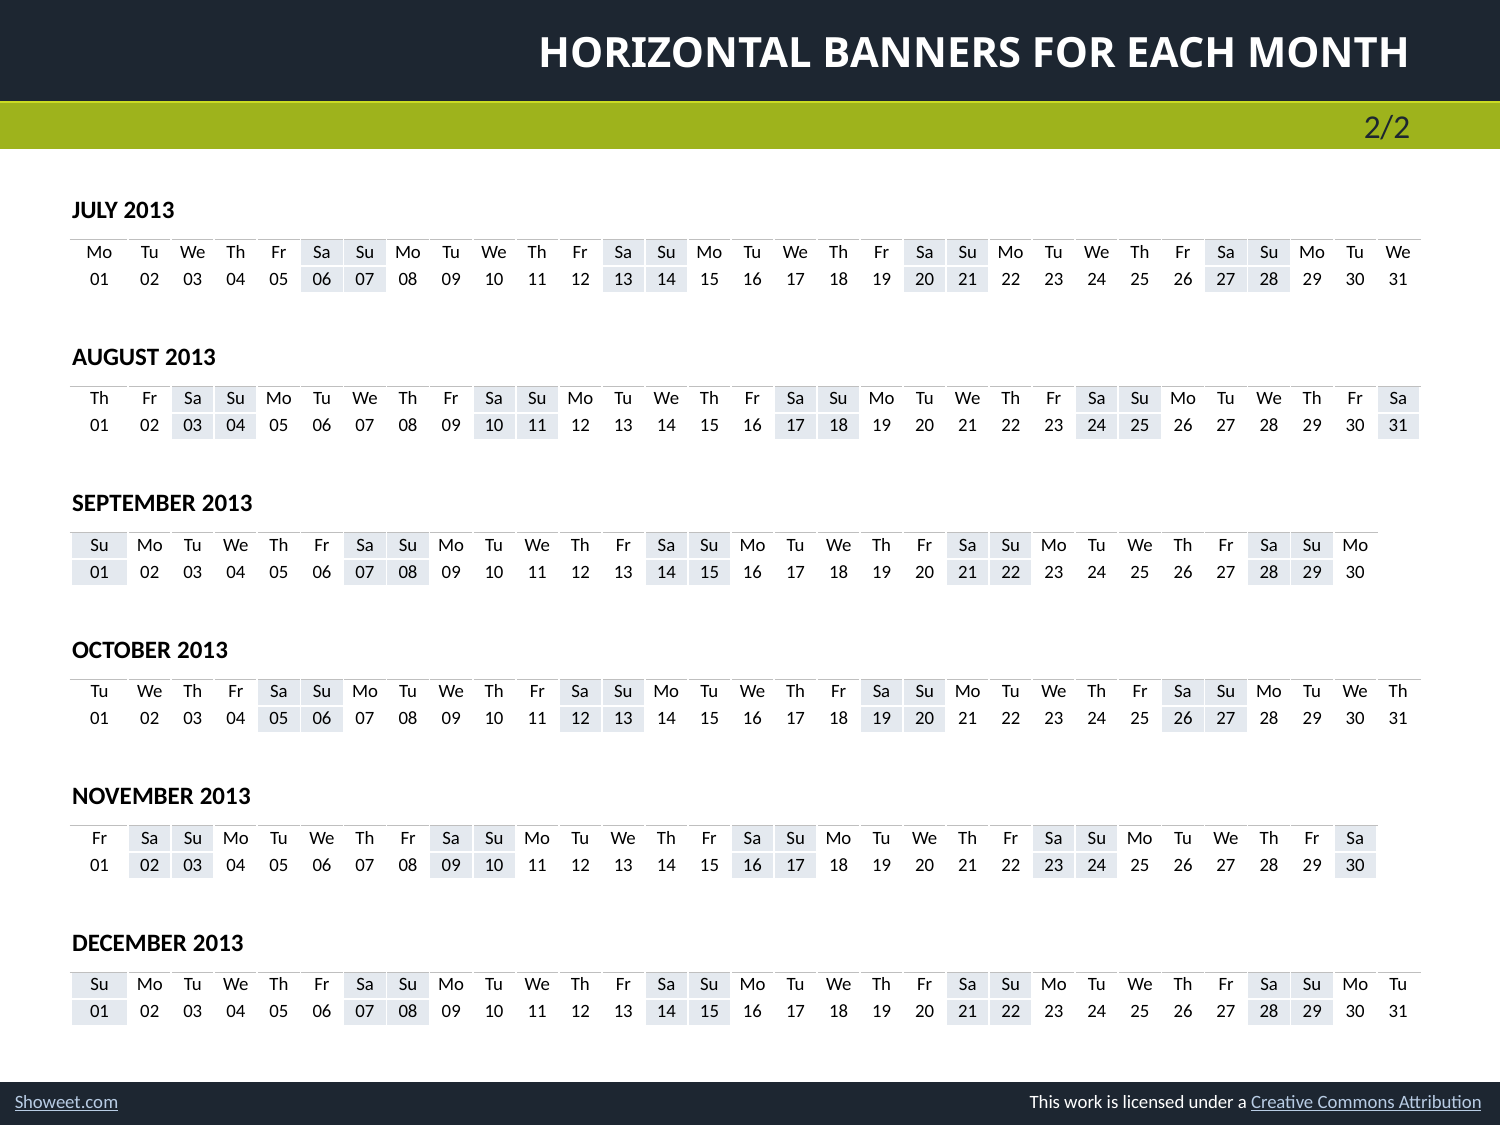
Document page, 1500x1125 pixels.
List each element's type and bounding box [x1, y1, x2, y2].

table_cell [1205, 826, 1247, 851]
table_cell [818, 826, 859, 851]
table_cell [474, 560, 515, 585]
table_cell [1076, 387, 1117, 412]
table_cell [387, 973, 429, 998]
table_cell [1119, 707, 1161, 732]
table_cell [1162, 1000, 1204, 1025]
table_cell [258, 560, 300, 585]
table_cell [72, 240, 127, 265]
table_cell [517, 533, 558, 558]
table_cell [1248, 973, 1290, 998]
table_cell [474, 826, 515, 851]
table_header [72, 918, 1419, 972]
table_cell [1291, 853, 1333, 878]
table_cell [904, 240, 945, 265]
table_cell [775, 973, 816, 998]
table_cell [258, 387, 300, 412]
table_cell [861, 560, 902, 585]
table_cell [474, 414, 515, 439]
table_cell [258, 707, 300, 732]
table_cell [560, 533, 601, 558]
table_cell [646, 560, 687, 585]
table_cell [474, 707, 515, 732]
table_cell [947, 853, 988, 878]
table_cell [990, 1000, 1031, 1025]
table_cell [990, 680, 1031, 705]
table_cell [474, 387, 515, 412]
table_cell [1335, 680, 1376, 705]
table_cell [689, 387, 730, 412]
table_cell [689, 826, 730, 851]
table_cell [517, 387, 558, 412]
table_cell [1378, 267, 1419, 292]
table_cell [775, 533, 816, 558]
table_cell [1378, 414, 1419, 439]
table_cell [1248, 707, 1290, 732]
table_cell [1076, 414, 1117, 439]
table_cell [1162, 560, 1204, 585]
table_cell [904, 680, 945, 705]
table_cell [990, 387, 1031, 412]
table_cell [1248, 560, 1290, 585]
table_cell [517, 853, 558, 878]
table_cell [732, 267, 773, 292]
table_cell [646, 533, 687, 558]
table_cell [603, 826, 644, 851]
table_cell [430, 707, 472, 732]
table_cell [430, 826, 472, 851]
table_cell [1119, 1000, 1161, 1025]
table_cell [1033, 853, 1074, 878]
table_cell [818, 414, 859, 439]
table_cell [775, 707, 816, 732]
table_cell [517, 240, 558, 265]
table_cell [387, 853, 429, 878]
table_cell [990, 560, 1031, 585]
table_cell [646, 1000, 687, 1025]
table_cell [560, 240, 601, 265]
table_cell [603, 387, 644, 412]
table_cell [904, 826, 945, 851]
table_cell [129, 533, 170, 558]
table_cell [344, 973, 386, 998]
table_cell [258, 267, 300, 292]
table_cell [1033, 826, 1074, 851]
table_cell [603, 853, 644, 878]
table_cell [1335, 973, 1376, 998]
table_cell [1291, 680, 1333, 705]
table_cell [904, 853, 945, 878]
table_cell [1162, 680, 1204, 705]
table_cell [1119, 560, 1161, 585]
table_cell [732, 387, 773, 412]
table_cell [818, 533, 859, 558]
table_cell [775, 240, 816, 265]
table_cell [430, 387, 472, 412]
table_cell [1162, 414, 1204, 439]
table_cell [1291, 707, 1333, 732]
table_cell [603, 680, 644, 705]
table_cell [172, 707, 213, 732]
table_cell [172, 387, 213, 412]
table_cell [1076, 680, 1117, 705]
table_cell [1248, 387, 1290, 412]
table_cell [1335, 267, 1376, 292]
table_cell [344, 533, 386, 558]
table_cell [560, 560, 601, 585]
table_cell [947, 707, 988, 732]
table_cell [689, 1000, 730, 1025]
table_cell [172, 1000, 213, 1025]
table_cell [129, 853, 170, 878]
table_cell [947, 973, 988, 998]
table_cell [1076, 853, 1117, 878]
table_cell [517, 414, 558, 439]
table_cell [1162, 533, 1204, 558]
table_cell [301, 414, 343, 439]
table_cell [172, 826, 213, 851]
table_cell [430, 414, 472, 439]
table_cell [129, 826, 170, 851]
table_cell [904, 1000, 945, 1025]
table_cell [1291, 414, 1333, 439]
table_cell [129, 1000, 170, 1025]
table_cell [1205, 707, 1247, 732]
table_cell [474, 267, 515, 292]
table_cell [1033, 414, 1074, 439]
table_cell [215, 414, 256, 439]
table_cell [1205, 680, 1247, 705]
table_cell [517, 1000, 558, 1025]
table_cell [861, 387, 902, 412]
table_cell [689, 973, 730, 998]
table_cell [904, 707, 945, 732]
table_cell [258, 853, 300, 878]
table_cell [732, 680, 773, 705]
table_cell [172, 973, 213, 998]
table_cell [560, 680, 601, 705]
table_cell [947, 267, 988, 292]
table_cell [1291, 560, 1333, 585]
table_cell [387, 1000, 429, 1025]
table_cell [904, 560, 945, 585]
table_cell [560, 707, 601, 732]
table_cell [72, 826, 127, 851]
table_cell [861, 240, 902, 265]
table_cell [1205, 414, 1247, 439]
table_cell [301, 826, 343, 851]
table_cell [990, 853, 1031, 878]
table_cell [861, 414, 902, 439]
table_cell [430, 240, 472, 265]
table_cell [603, 414, 644, 439]
table_cell [1205, 267, 1247, 292]
table_cell [1248, 533, 1290, 558]
table_cell [646, 707, 687, 732]
table_cell [1076, 1000, 1117, 1025]
table_cell [732, 560, 773, 585]
table_cell [72, 680, 127, 705]
table_cell [387, 826, 429, 851]
table_cell [646, 414, 687, 439]
table_cell [344, 240, 386, 265]
table_cell [129, 707, 170, 732]
table_cell [646, 853, 687, 878]
table_cell [387, 240, 429, 265]
table_cell [603, 973, 644, 998]
table_cell [1205, 240, 1247, 265]
table_cell [344, 853, 386, 878]
table_cell [560, 826, 601, 851]
table_cell [689, 560, 730, 585]
table_cell [861, 533, 902, 558]
table_cell [646, 387, 687, 412]
table_cell [344, 387, 386, 412]
table_cell [1033, 267, 1074, 292]
table_cell [861, 680, 902, 705]
table_cell [947, 533, 988, 558]
table_cell [1248, 414, 1290, 439]
table_cell [1162, 387, 1204, 412]
table_cell [775, 680, 816, 705]
table_cell [732, 853, 773, 878]
table_cell [603, 240, 644, 265]
table_cell [517, 707, 558, 732]
table_cell [129, 387, 170, 412]
table_cell [301, 387, 343, 412]
table_cell [129, 680, 170, 705]
table_cell [129, 973, 170, 998]
table_cell [732, 533, 773, 558]
table_cell [301, 973, 343, 998]
table_cell [1335, 853, 1376, 878]
table_cell [904, 414, 945, 439]
table_cell [1162, 826, 1204, 851]
table_cell [215, 826, 256, 851]
table_cell [904, 973, 945, 998]
table_cell [301, 1000, 343, 1025]
table_cell [1119, 853, 1161, 878]
table_cell [474, 973, 515, 998]
table_cell [344, 680, 386, 705]
table_cell [990, 240, 1031, 265]
table_cell [72, 853, 127, 878]
table_cell [1033, 240, 1074, 265]
table_cell [1076, 973, 1117, 998]
table_cell [1248, 267, 1290, 292]
table_cell [430, 560, 472, 585]
table_cell [172, 560, 213, 585]
table_cell [301, 707, 343, 732]
table_cell [861, 973, 902, 998]
table_cell [72, 973, 127, 998]
table_cell [1378, 973, 1419, 998]
table_header [72, 185, 1419, 239]
table_cell [172, 414, 213, 439]
table_cell [1335, 533, 1376, 558]
table_cell [947, 1000, 988, 1025]
table_cell [818, 267, 859, 292]
table_cell [818, 1000, 859, 1025]
table_cell [990, 826, 1031, 851]
table_cell [474, 533, 515, 558]
table_cell [387, 267, 429, 292]
table_cell [1119, 533, 1161, 558]
table_cell [646, 267, 687, 292]
table_cell [215, 853, 256, 878]
table_cell [215, 1000, 256, 1025]
table_cell [818, 240, 859, 265]
table_cell [560, 387, 601, 412]
table_cell [215, 973, 256, 998]
table_cell [430, 533, 472, 558]
table_cell [215, 680, 256, 705]
table_cell [775, 387, 816, 412]
table_cell [215, 267, 256, 292]
table_cell [1076, 267, 1117, 292]
table_cell [689, 267, 730, 292]
table_cell [861, 707, 902, 732]
table_cell [947, 826, 988, 851]
table_cell [1335, 414, 1376, 439]
table_cell [129, 560, 170, 585]
table_cell [1205, 1000, 1247, 1025]
table_cell [904, 267, 945, 292]
table_cell [215, 240, 256, 265]
table_header [72, 332, 1419, 386]
table_cell [1291, 240, 1333, 265]
table_cell [301, 267, 343, 292]
table_cell [947, 414, 988, 439]
table_cell [775, 853, 816, 878]
table_cell [474, 853, 515, 878]
table_cell [72, 533, 127, 558]
table_cell [1291, 826, 1333, 851]
table_cell [301, 853, 343, 878]
table_cell [732, 707, 773, 732]
table_cell [861, 826, 902, 851]
table_cell [344, 1000, 386, 1025]
table_cell [172, 533, 213, 558]
table_cell [430, 680, 472, 705]
table_cell [258, 680, 300, 705]
table_cell [72, 560, 127, 585]
table_cell [947, 560, 988, 585]
table_cell [1162, 240, 1204, 265]
table_cell [990, 533, 1031, 558]
table_cell [1248, 240, 1290, 265]
table_cell [344, 560, 386, 585]
table_cell [474, 240, 515, 265]
table_cell [775, 1000, 816, 1025]
table_cell [603, 1000, 644, 1025]
table_cell [430, 973, 472, 998]
table_cell [861, 853, 902, 878]
table_cell [775, 267, 816, 292]
table_cell [517, 680, 558, 705]
table_cell [1033, 533, 1074, 558]
table_cell [1205, 973, 1247, 998]
table_cell [947, 240, 988, 265]
table_cell [258, 240, 300, 265]
table_cell [474, 680, 515, 705]
table_cell [258, 973, 300, 998]
table_cell [689, 414, 730, 439]
table_cell [387, 414, 429, 439]
table_cell [1291, 973, 1333, 998]
table_cell [732, 826, 773, 851]
table_cell [1033, 1000, 1074, 1025]
table_cell [215, 707, 256, 732]
table_cell [603, 267, 644, 292]
table_cell [990, 267, 1031, 292]
table_cell [732, 240, 773, 265]
table_cell [732, 1000, 773, 1025]
table_cell [689, 533, 730, 558]
table_cell [646, 973, 687, 998]
table_cell [861, 267, 902, 292]
table_cell [1205, 853, 1247, 878]
table_cell [646, 826, 687, 851]
table_cell [1119, 826, 1161, 851]
table_cell [732, 414, 773, 439]
table_cell [301, 680, 343, 705]
table_cell [1033, 680, 1074, 705]
table_cell [1248, 1000, 1290, 1025]
table_cell [430, 1000, 472, 1025]
table_cell [1335, 560, 1376, 585]
table_cell [258, 533, 300, 558]
table_cell [904, 387, 945, 412]
table_cell [215, 387, 256, 412]
table_cell [1162, 707, 1204, 732]
table_cell [344, 414, 386, 439]
table_cell [1335, 387, 1376, 412]
table_cell [1248, 680, 1290, 705]
table_cell [1335, 1000, 1376, 1025]
table_cell [430, 853, 472, 878]
table_cell [603, 533, 644, 558]
table_cell [1033, 707, 1074, 732]
table_cell [818, 560, 859, 585]
table_cell [72, 387, 127, 412]
table_cell [387, 707, 429, 732]
table_cell [344, 826, 386, 851]
table_cell [1205, 533, 1247, 558]
table_cell [732, 973, 773, 998]
table_cell [818, 680, 859, 705]
table_cell [258, 414, 300, 439]
table_cell [72, 414, 127, 439]
table_cell [215, 560, 256, 585]
table_cell [1119, 680, 1161, 705]
table_cell [1076, 240, 1117, 265]
table_cell [818, 853, 859, 878]
table_cell [215, 533, 256, 558]
table_cell [990, 973, 1031, 998]
table_cell [1119, 240, 1161, 265]
table_cell [1291, 387, 1333, 412]
table_cell [72, 707, 127, 732]
table_cell [1119, 973, 1161, 998]
table_cell [517, 560, 558, 585]
table_cell [818, 387, 859, 412]
table_cell [1076, 707, 1117, 732]
table_cell [1378, 387, 1419, 412]
table_cell [775, 560, 816, 585]
title [478, 0, 1425, 102]
table_cell [904, 533, 945, 558]
table_header [72, 771, 1376, 825]
table_cell [129, 240, 170, 265]
table_cell [387, 680, 429, 705]
table_cell [344, 707, 386, 732]
table_cell [646, 240, 687, 265]
table_cell [1205, 387, 1247, 412]
table_header [72, 478, 1376, 532]
table_cell [1119, 267, 1161, 292]
table_cell [1033, 560, 1074, 585]
table_cell [689, 853, 730, 878]
table_cell [1033, 973, 1074, 998]
table_cell [1378, 680, 1419, 705]
table_cell [517, 973, 558, 998]
table_cell [172, 267, 213, 292]
table_cell [387, 533, 429, 558]
table_cell [1291, 533, 1333, 558]
table_cell [72, 1000, 127, 1025]
table_cell [258, 1000, 300, 1025]
table_cell [1162, 853, 1204, 878]
table_cell [603, 560, 644, 585]
table_cell [861, 1000, 902, 1025]
table_cell [1076, 826, 1117, 851]
table_cell [1076, 533, 1117, 558]
table_cell [689, 680, 730, 705]
table_cell [430, 267, 472, 292]
table_cell [603, 707, 644, 732]
table_cell [1248, 853, 1290, 878]
table_cell [947, 387, 988, 412]
table_cell [1162, 973, 1204, 998]
table_cell [775, 414, 816, 439]
table_cell [1291, 1000, 1333, 1025]
table_cell [387, 560, 429, 585]
table_cell [1076, 560, 1117, 585]
table_cell [560, 414, 601, 439]
table_cell [344, 267, 386, 292]
table_cell [1119, 387, 1161, 412]
table_cell [72, 267, 127, 292]
table_cell [1378, 240, 1419, 265]
table_cell [474, 1000, 515, 1025]
table_cell [1335, 826, 1376, 851]
table_cell [1335, 707, 1376, 732]
table_cell [1205, 560, 1247, 585]
table_cell [172, 853, 213, 878]
table_cell [1162, 267, 1204, 292]
table_cell [646, 680, 687, 705]
table_cell [689, 240, 730, 265]
table_cell [818, 973, 859, 998]
table_cell [172, 680, 213, 705]
table_cell [129, 414, 170, 439]
table_cell [301, 533, 343, 558]
table_header [72, 625, 1419, 679]
table_cell [1119, 414, 1161, 439]
table_cell [947, 680, 988, 705]
table_cell [1248, 826, 1290, 851]
table_cell [172, 240, 213, 265]
table_cell [301, 240, 343, 265]
table_cell [990, 414, 1031, 439]
table_cell [258, 826, 300, 851]
table_cell [775, 826, 816, 851]
table_cell [517, 267, 558, 292]
table_cell [560, 973, 601, 998]
subtitle [478, 102, 1425, 149]
table_cell [301, 560, 343, 585]
table_cell [560, 267, 601, 292]
table_cell [1378, 1000, 1419, 1025]
table_cell [1335, 240, 1376, 265]
table_cell [560, 853, 601, 878]
table_cell [517, 826, 558, 851]
table_cell [689, 707, 730, 732]
table_cell [560, 1000, 601, 1025]
table_cell [129, 267, 170, 292]
table_cell [990, 707, 1031, 732]
table_cell [1033, 387, 1074, 412]
table_cell [1291, 267, 1333, 292]
table_cell [818, 707, 859, 732]
table_cell [1378, 707, 1419, 732]
table_cell [387, 387, 429, 412]
